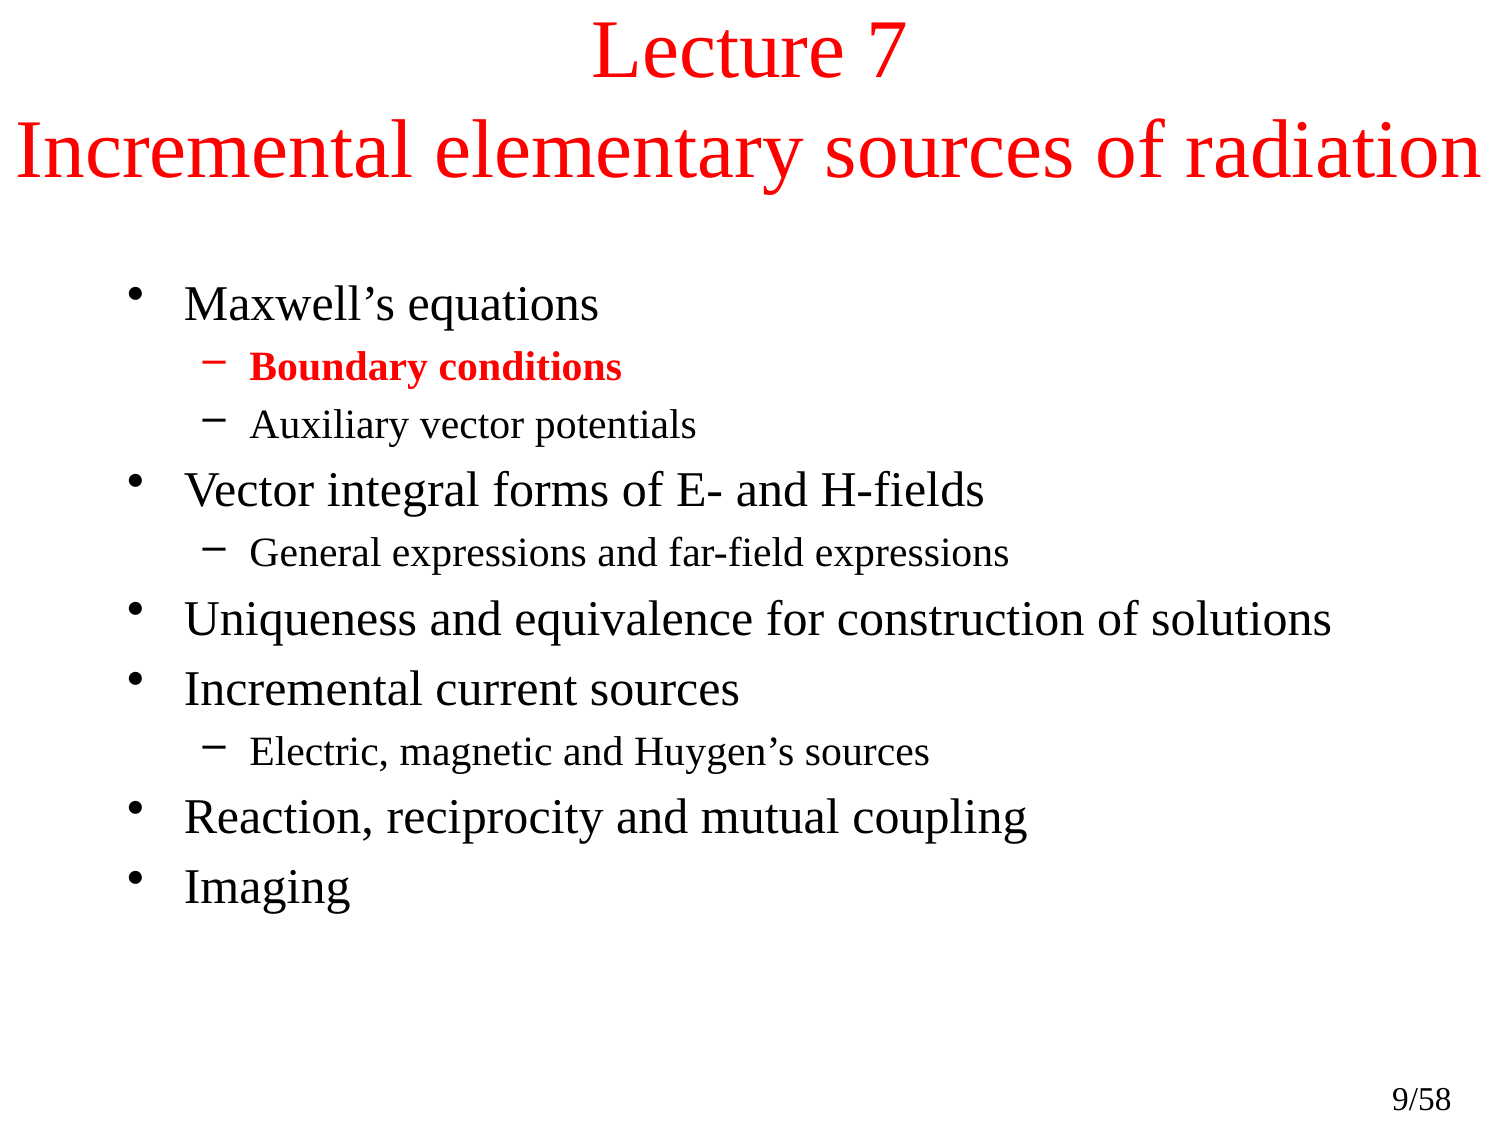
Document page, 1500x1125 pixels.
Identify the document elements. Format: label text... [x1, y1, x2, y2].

title Lecture 7 Incremental elementary sources of radiation [0, 49, 1500, 238]
list Maxwell’s equations Boundary conditions Auxiliary vector potentials Vector integral forms of E- and H-fields General expressions and far-field expressions Uniqueness and equivalence for construction of solutions Incremental current sources Electric, magnetic and Huygen’s sources Reaction, reciprocity and mutual coupling Imaging [112, 262, 1388, 938]
